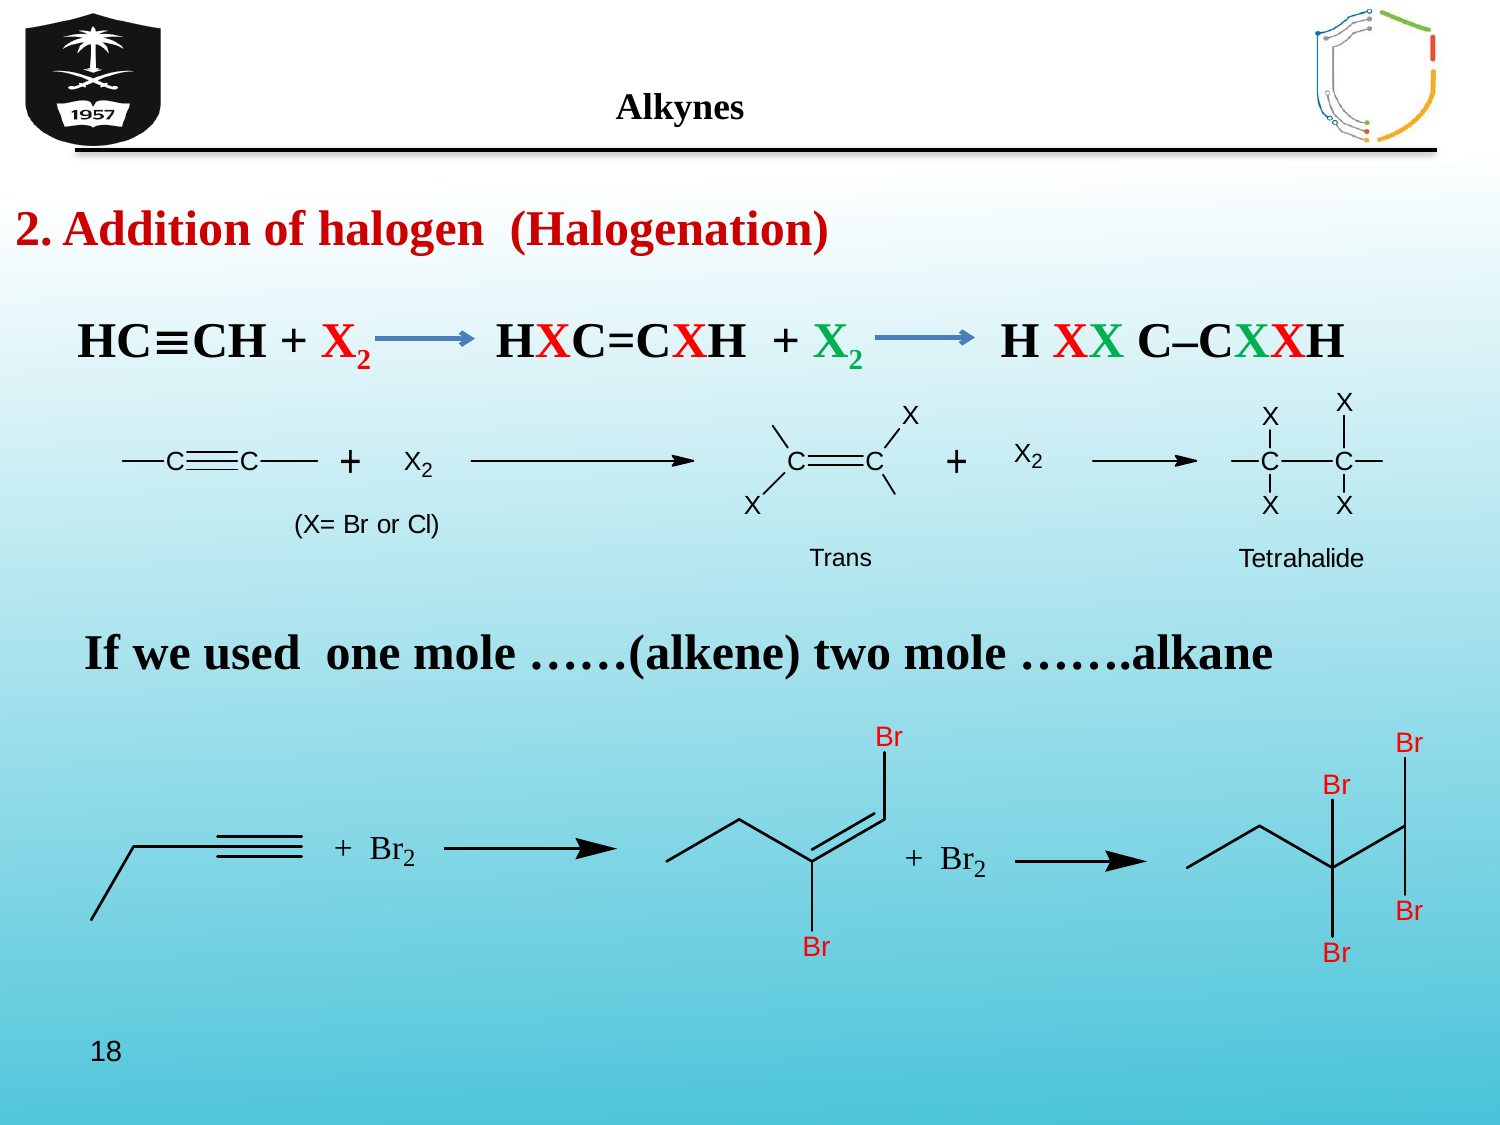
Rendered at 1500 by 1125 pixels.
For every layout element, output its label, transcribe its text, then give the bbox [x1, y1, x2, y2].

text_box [74, 387, 1401, 574]
text_box If we used one mole ……(alkene) two mole …….alkane [69, 612, 1410, 688]
picture [24, 12, 163, 151]
title 2. Addition of halogen (Halogenation) [0, 162, 1013, 288]
text_box 18 [75, 1024, 425, 1103]
text_box HCCH + X2 HXC=CXH + X2 H XX C–CXXH [50, 299, 1438, 383]
text_box Alkynes [600, 74, 760, 135]
picture [1287, 0, 1463, 165]
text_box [87, 724, 1424, 963]
